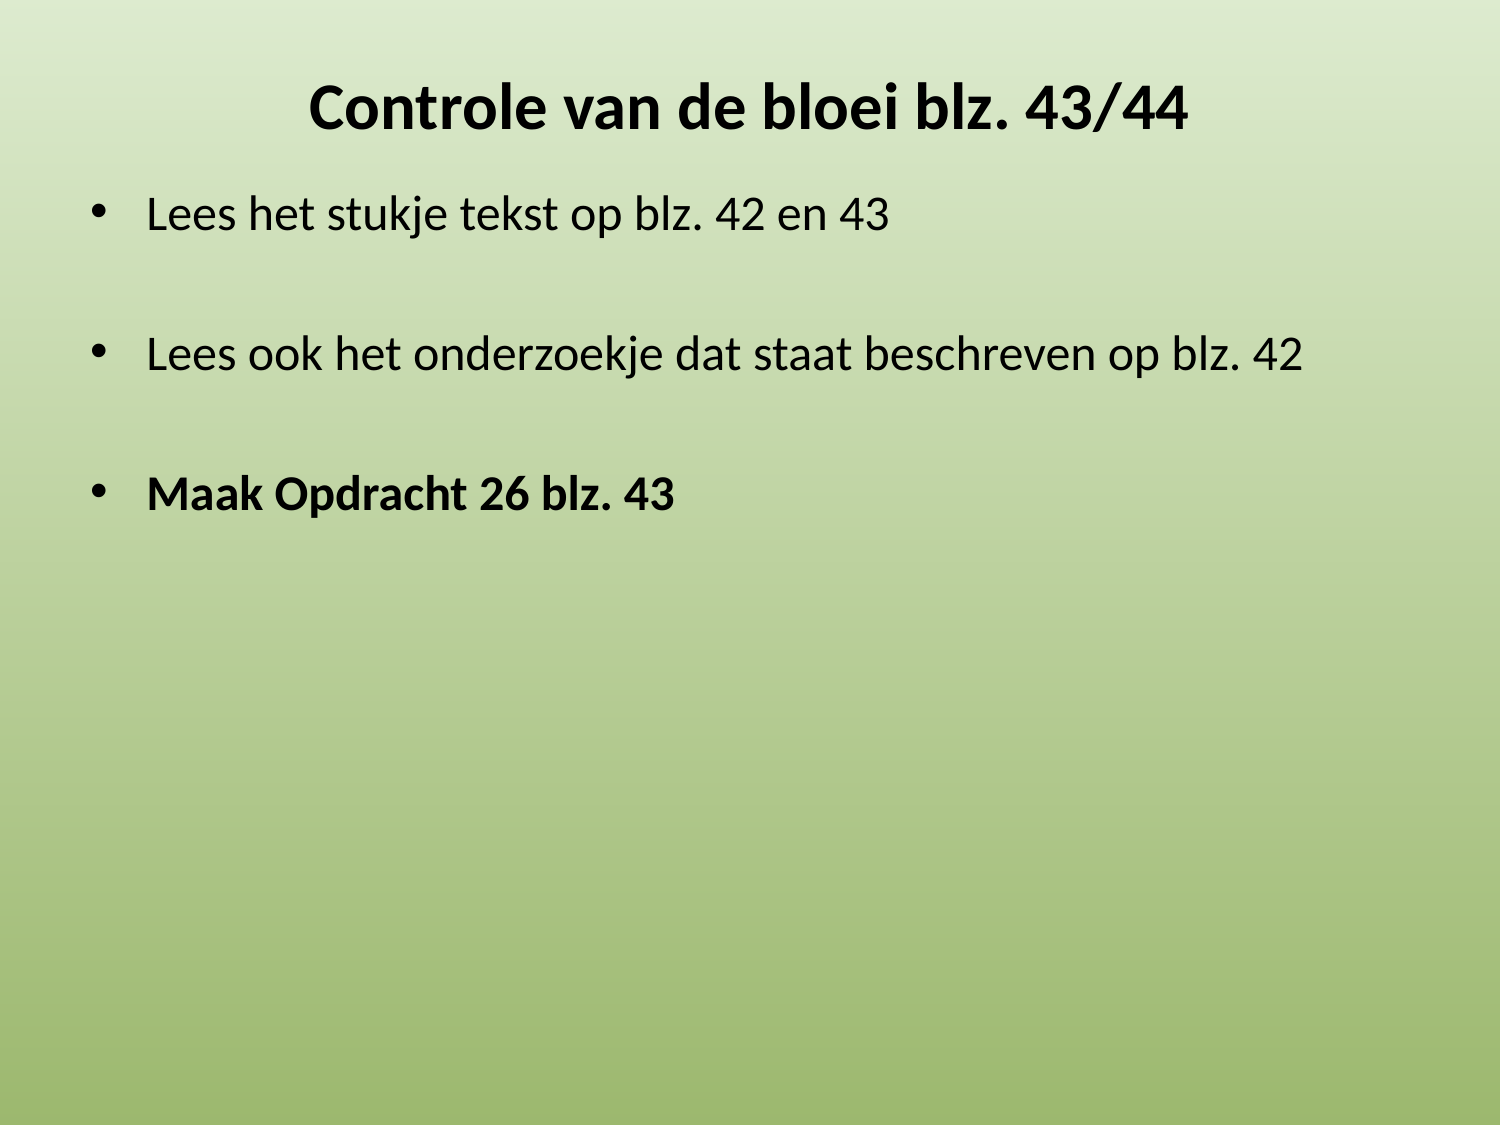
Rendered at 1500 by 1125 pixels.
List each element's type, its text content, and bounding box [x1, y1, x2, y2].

list Lees het stukje tekst op blz. 42 en 43 Lees ook het onderzoekje dat staat beschreven op blz. 42 Maak Opdracht 26 blz. 43 [75, 172, 1425, 1071]
title Controle van de bloei blz. 43/44 [75, 45, 1425, 161]
